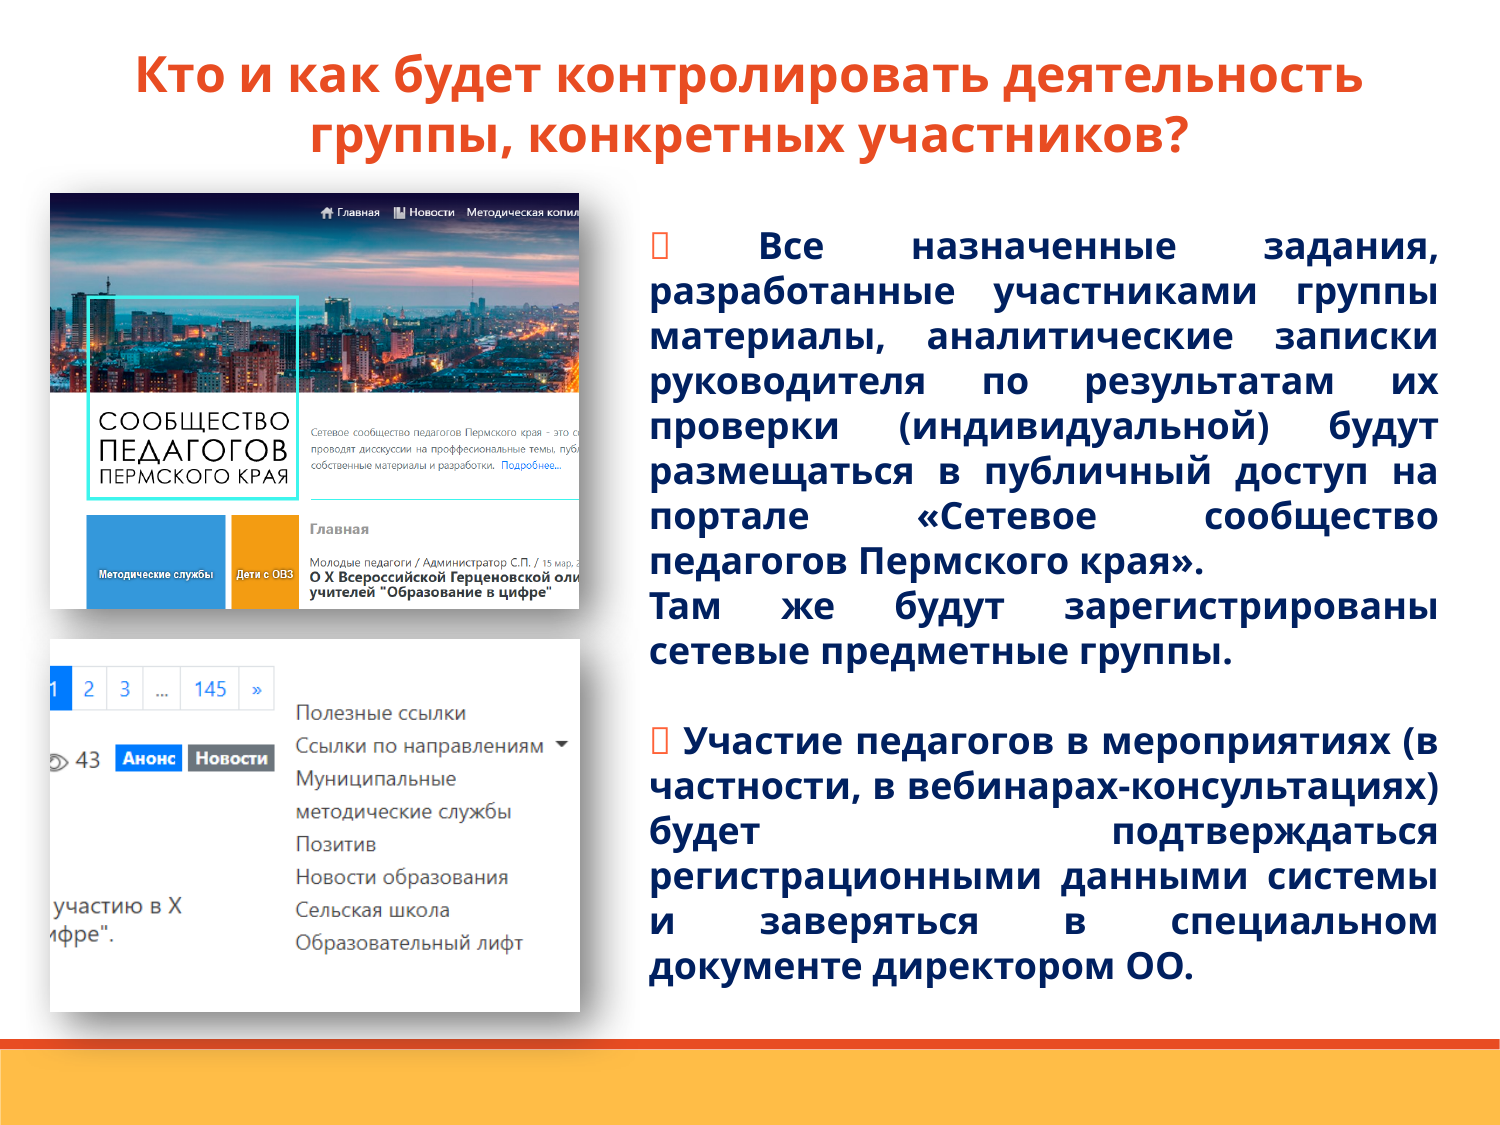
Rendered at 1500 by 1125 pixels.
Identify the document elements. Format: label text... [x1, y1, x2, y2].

text_box Кто и как будет контролировать деятельность группы, конкретных участников? [59, 35, 1439, 170]
picture [49, 639, 581, 1012]
text_box 🔥 Все назначенные задания, разработанные участниками группы материалы, аналитические записки руководителя по результатам их проверки (индивидуальной) будут размещаться в публичный доступ на портале «Сетевое сообщество педагогов Пермского края». Там же будут зарегистрированы сетевые предметные группы. 🔥 Участие педагогов в мероприятиях (в частности, в вебинарах-консультациях) будет подтверждаться регистрационными данными системы и заверяться в специальном документе директором ОО. [634, 214, 1455, 995]
picture [49, 193, 579, 609]
